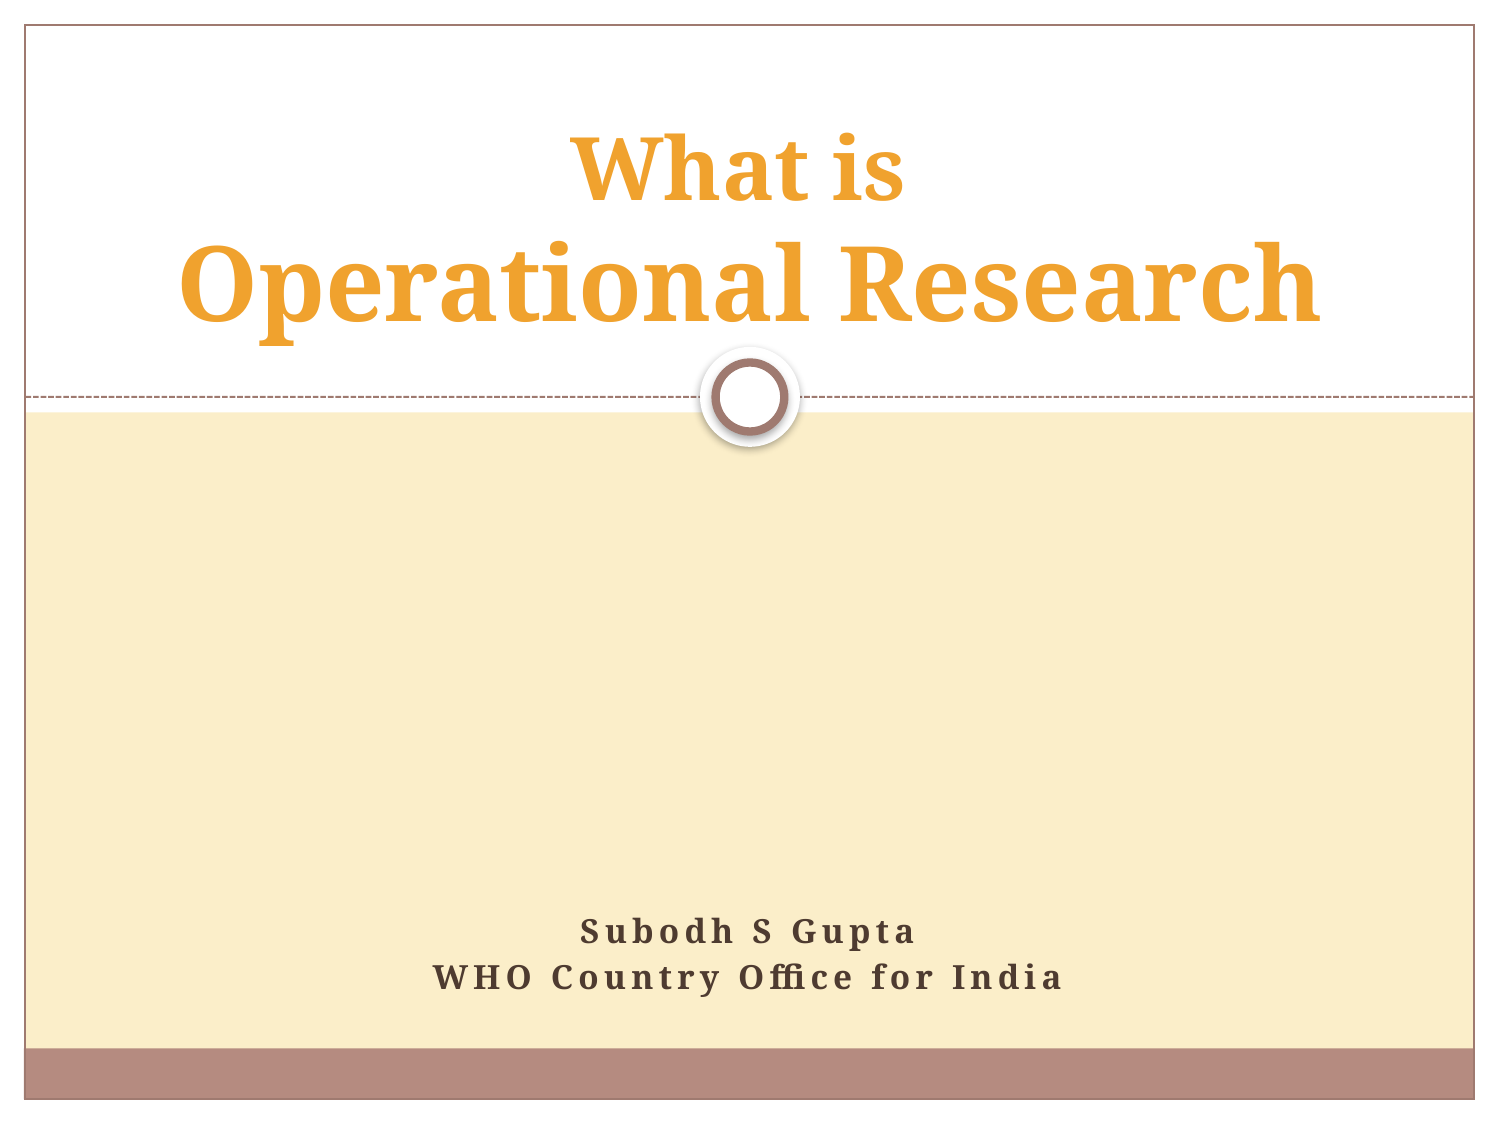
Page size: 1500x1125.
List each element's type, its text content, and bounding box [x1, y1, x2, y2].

subtitle Subodh S Gupta WHO Country Office for India [222, 902, 1273, 1026]
title What is Operational Research [112, 62, 1388, 351]
